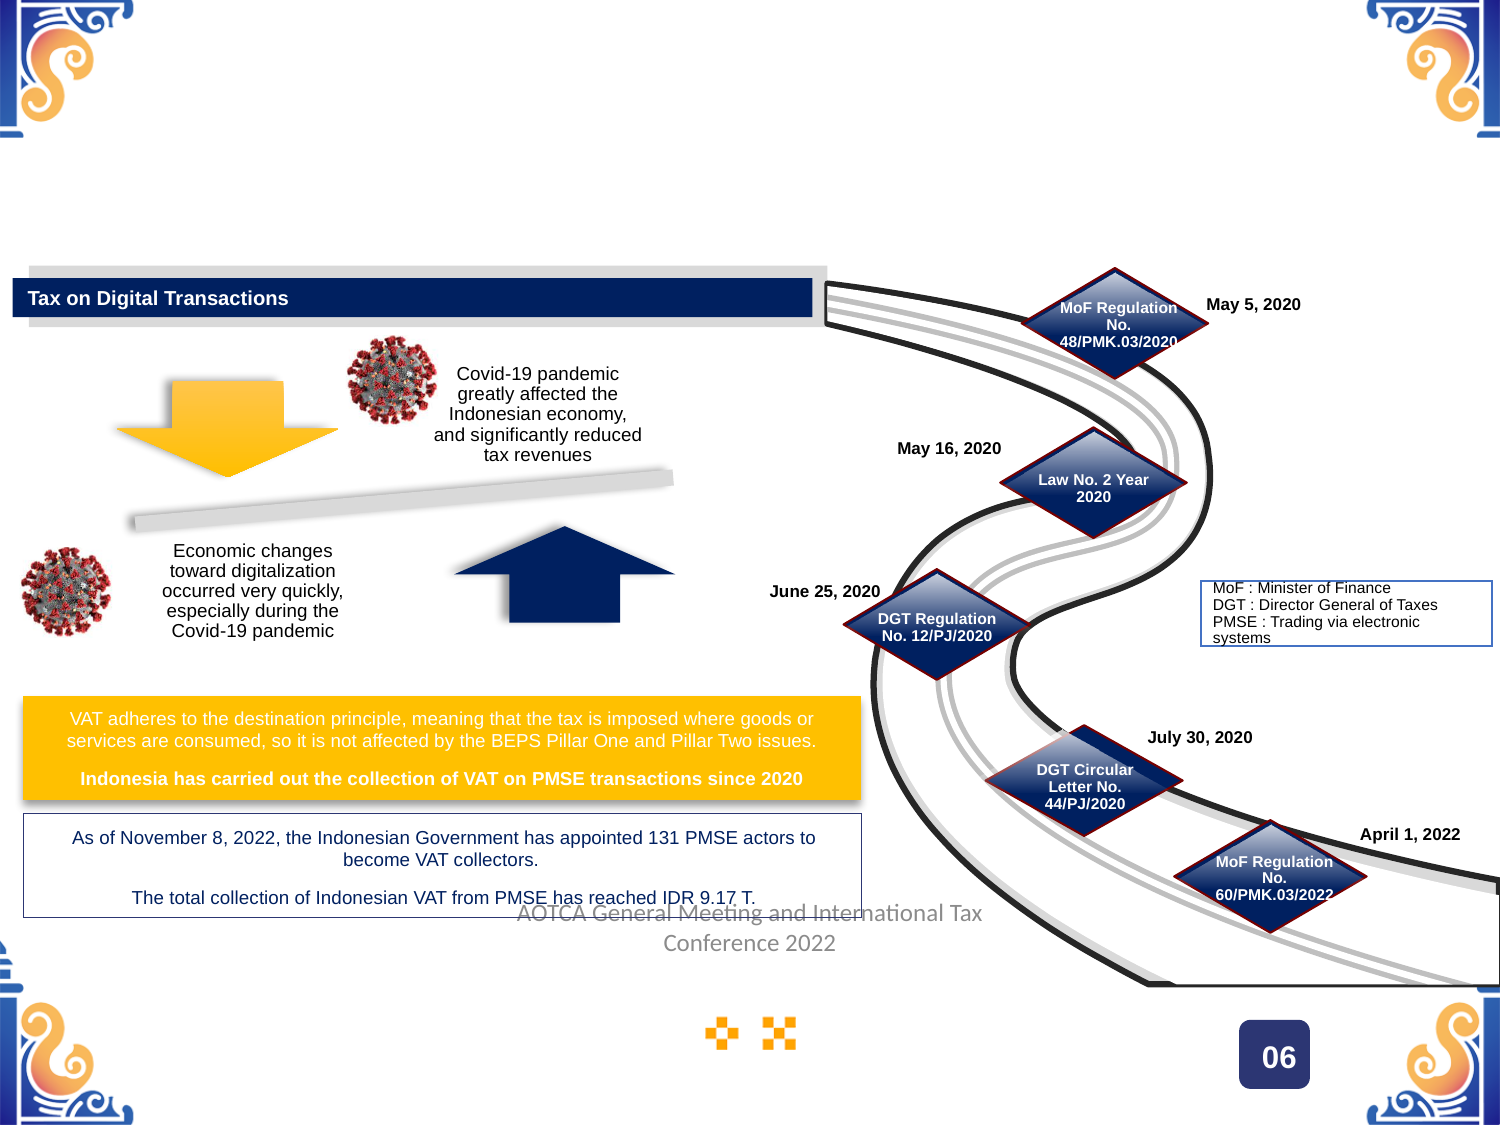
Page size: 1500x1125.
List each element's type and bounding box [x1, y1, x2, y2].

text_box [827, 283, 1499, 985]
text_box [987, 427, 1201, 539]
text_box [949, 725, 1183, 836]
text_box [742, 569, 908, 616]
text_box [882, 428, 1017, 470]
text_box [1132, 718, 1268, 759]
text_box [1161, 820, 1381, 933]
text_box [23, 813, 864, 918]
text_box [1200, 580, 1493, 647]
text_box [1343, 814, 1478, 855]
picture [0, 0, 1500, 1125]
text_box [130, 550, 376, 633]
text_box [419, 364, 656, 466]
text_box [1008, 267, 1222, 379]
text_box [1186, 284, 1322, 326]
text_box [830, 569, 1044, 680]
